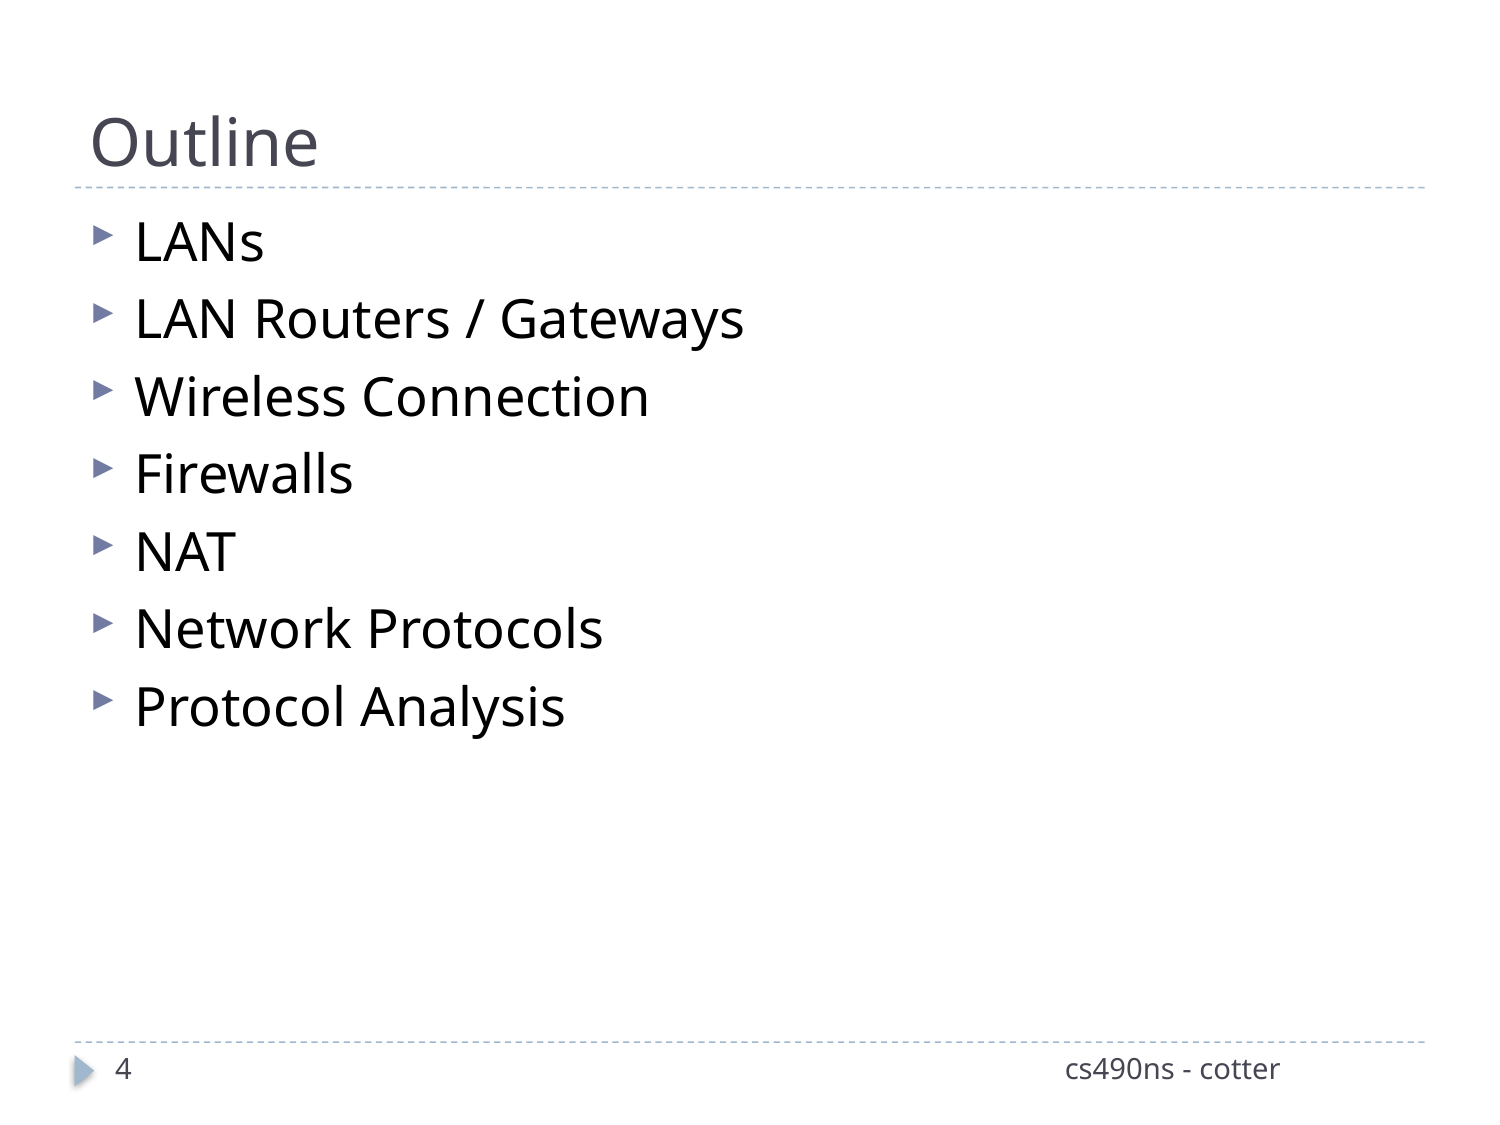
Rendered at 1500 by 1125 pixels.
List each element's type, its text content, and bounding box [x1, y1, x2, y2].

slide_number cs490ns - cotter [1050, 1042, 1426, 1103]
list LANs LAN Routers / Gateways Wireless Connection Firewalls NAT Network Protocols Protocol Analysis [75, 200, 1425, 1010]
slide_number 4 [100, 1042, 426, 1103]
title Outline [75, 24, 1425, 188]
